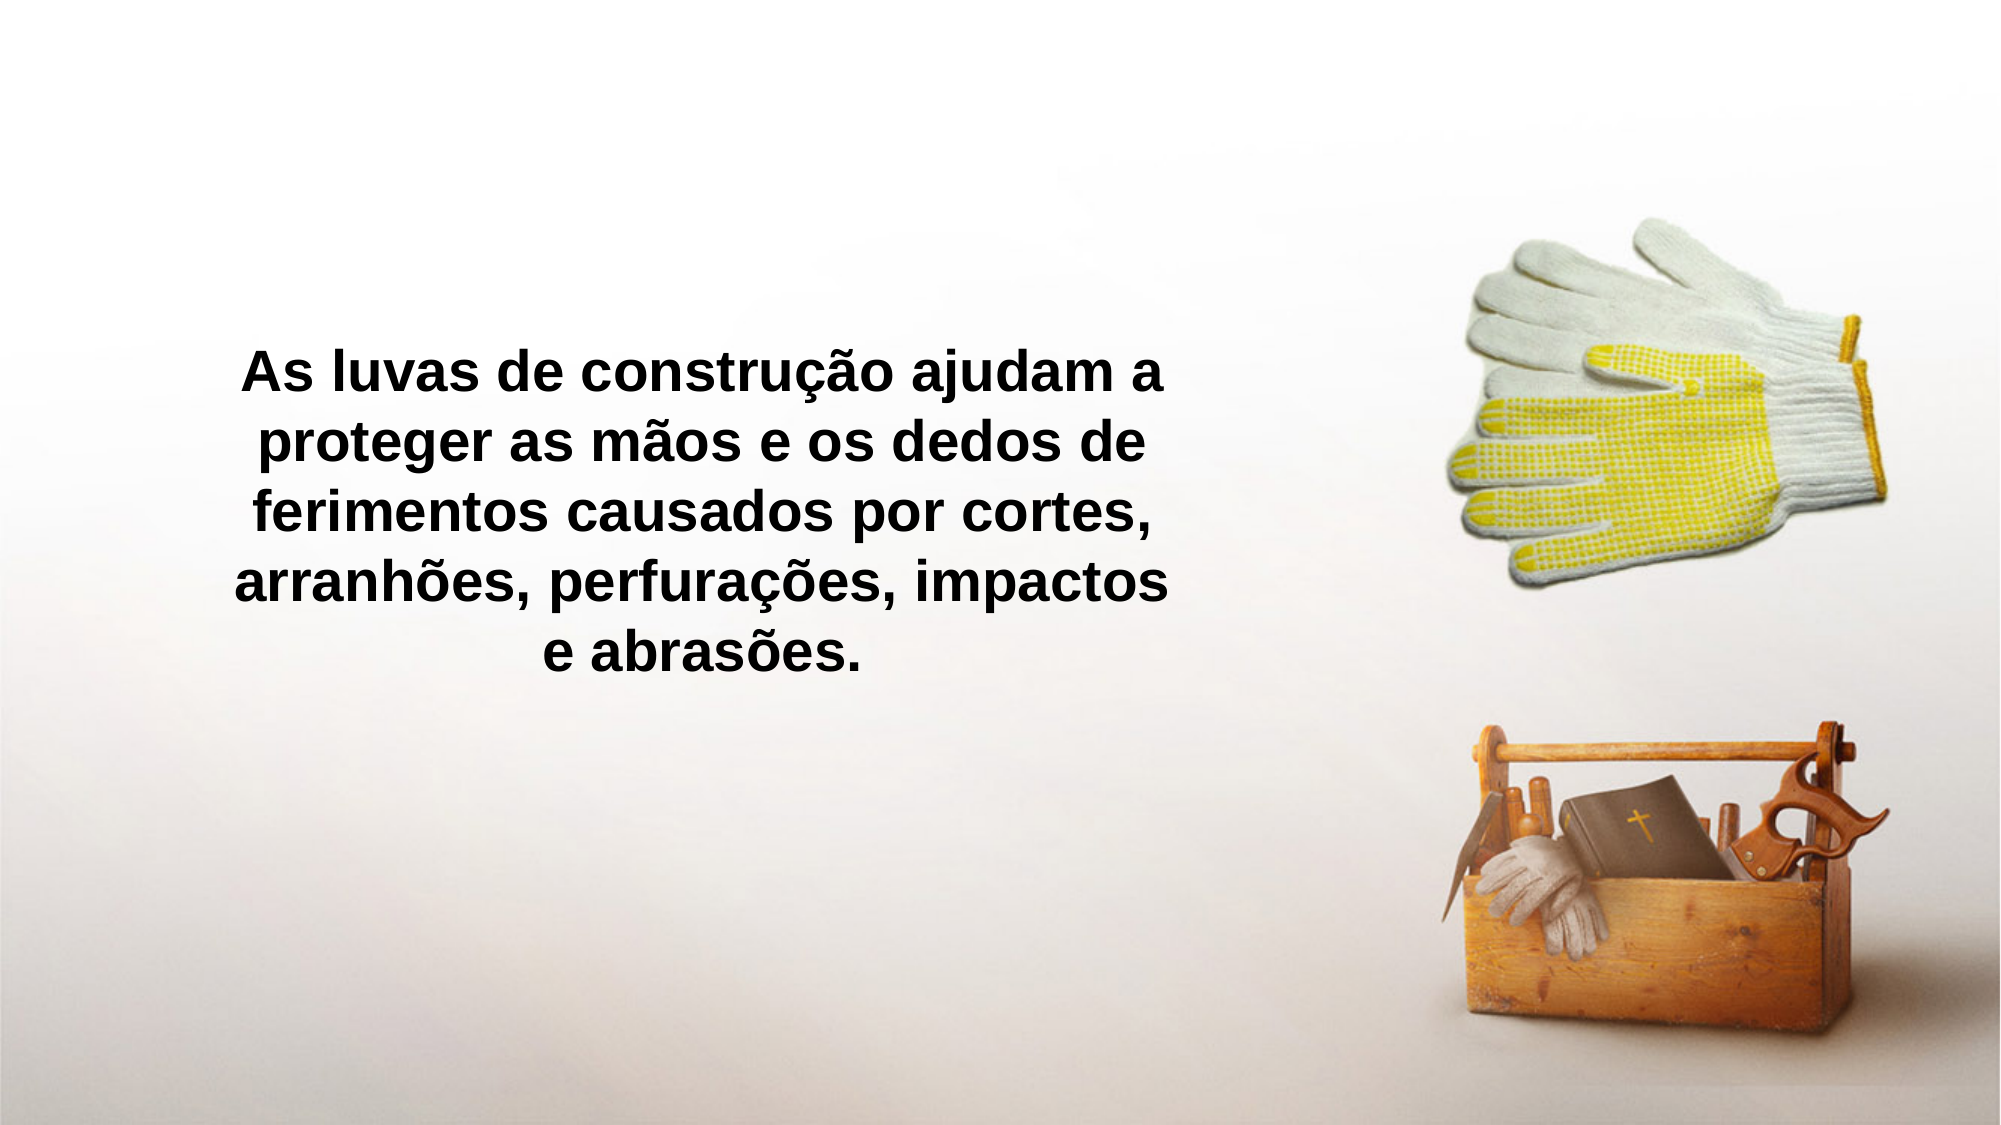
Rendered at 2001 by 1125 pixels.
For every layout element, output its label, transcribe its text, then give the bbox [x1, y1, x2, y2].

picture [0, 0, 2001, 1125]
text_box As luvas de construção ajudam a proteger as mãos e os dedos de ferimentos causados por cortes, arranhões, perfurações, impactos e abrasões. [208, 325, 1197, 691]
